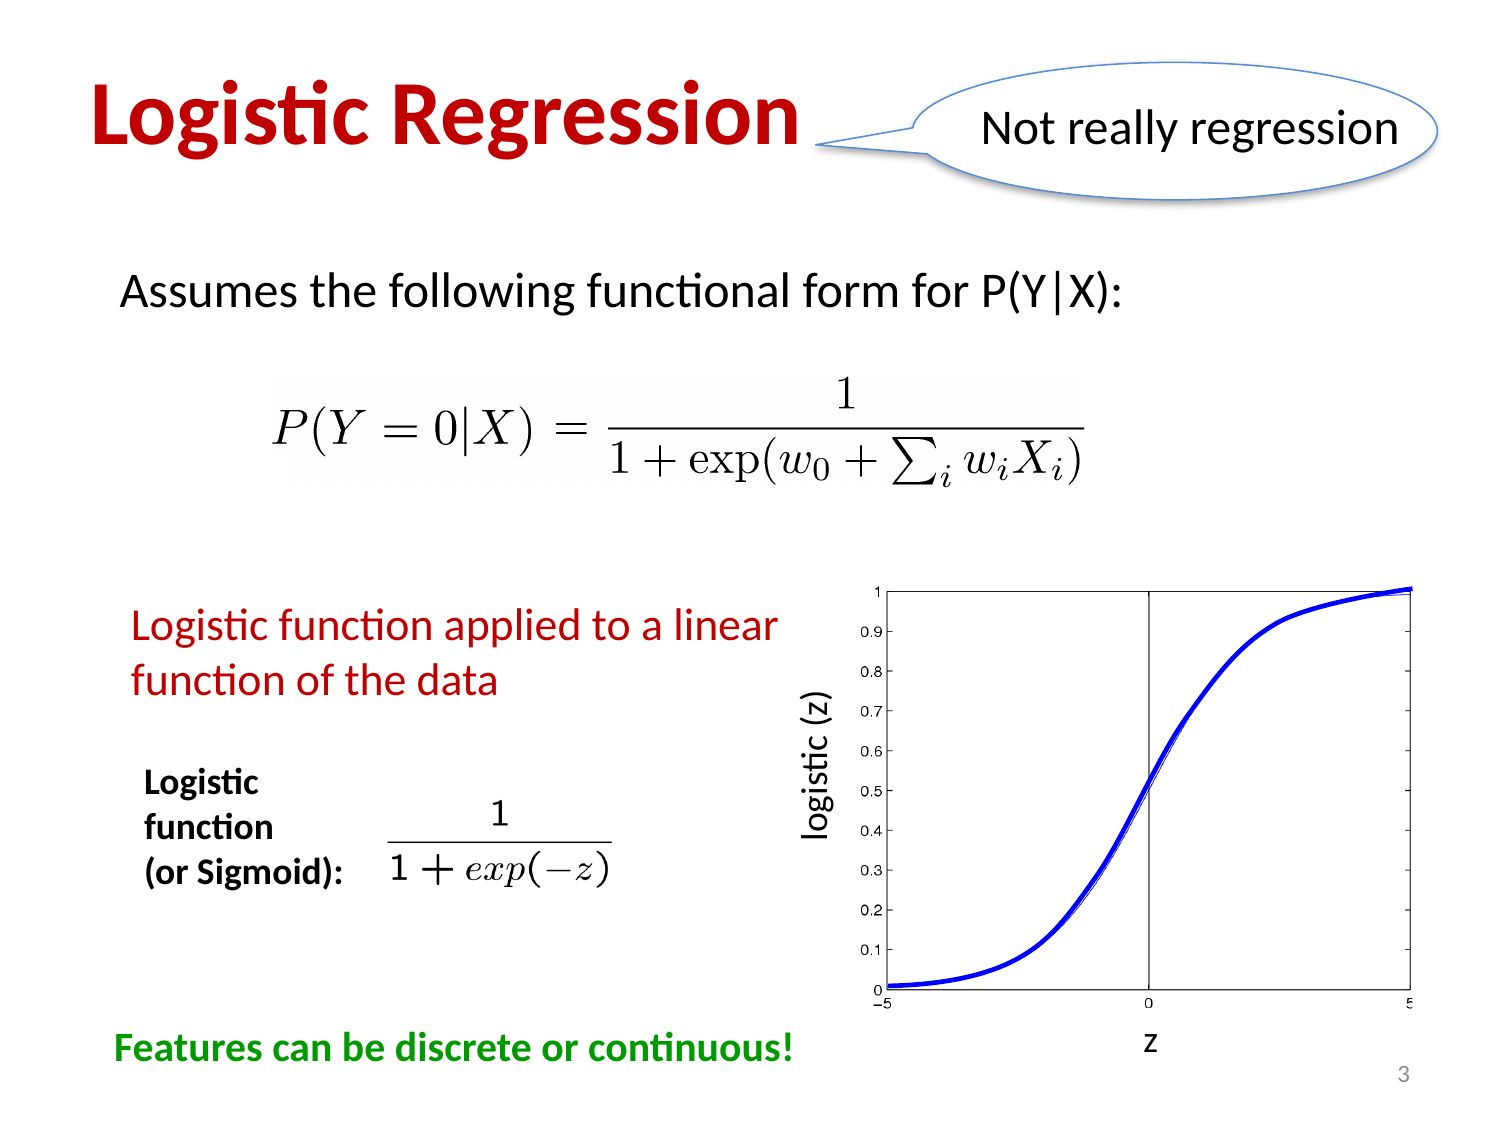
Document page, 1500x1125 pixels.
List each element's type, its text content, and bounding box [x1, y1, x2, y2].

text_box Logistic function applied to a linear function of the data [116, 587, 776, 713]
picture [268, 374, 1085, 488]
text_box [781, 572, 1413, 1076]
title Logistic Regression [75, 45, 1425, 233]
text_box Features can be discrete or continuous! [43, 1012, 776, 1078]
slide_number 3 [1074, 1042, 1425, 1103]
text_box Not really regression [965, 86, 1415, 162]
text_box Logistic function (or Sigmoid): [129, 749, 359, 900]
picture [387, 799, 612, 888]
text_box Assumes the following functional form for P(Y|X): [104, 249, 1140, 325]
text_box [1425, 109, 1439, 153]
